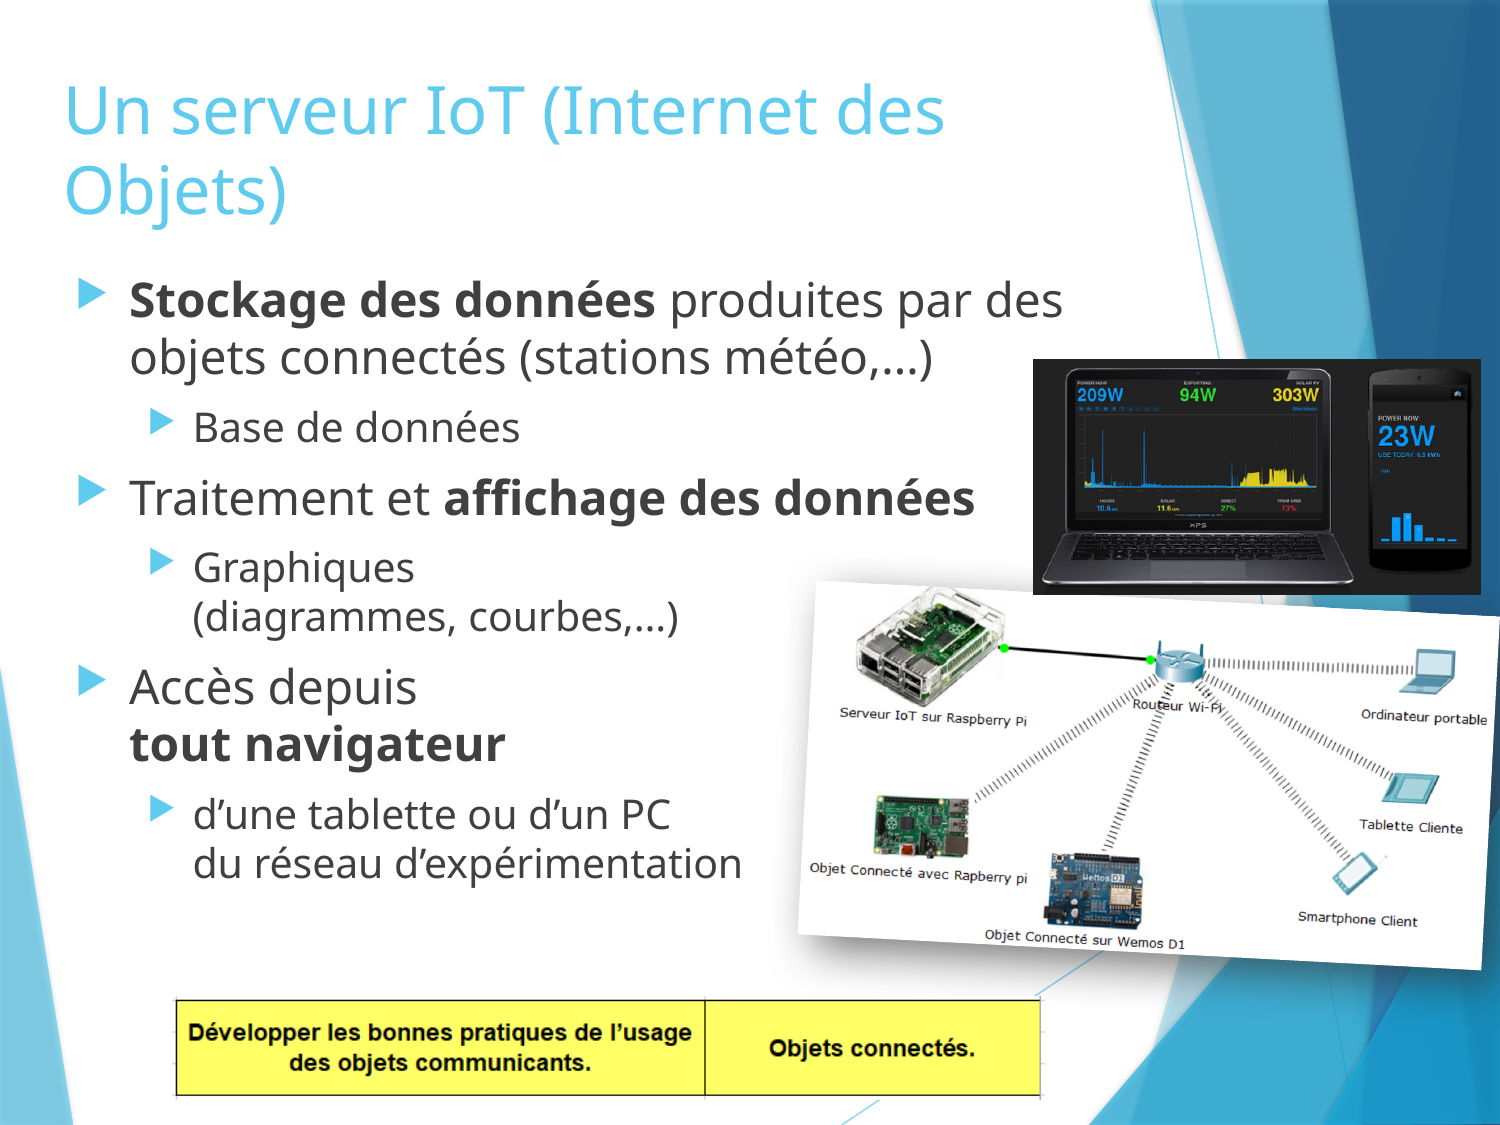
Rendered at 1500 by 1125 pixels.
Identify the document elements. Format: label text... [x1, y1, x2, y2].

title Un serveur IoT (Internet des Objets) [48, 59, 1169, 244]
list Stockage des données produites par des objets connectés (stations météo,…) Base de données Traitement et affichage des données Graphiques (diagrammes, courbes,…) Accès depuis tout navigateur d’une tablette ou d’un PC du réseau d’expérimentation [59, 262, 1102, 899]
picture [171, 995, 1045, 1101]
picture [797, 358, 1500, 971]
